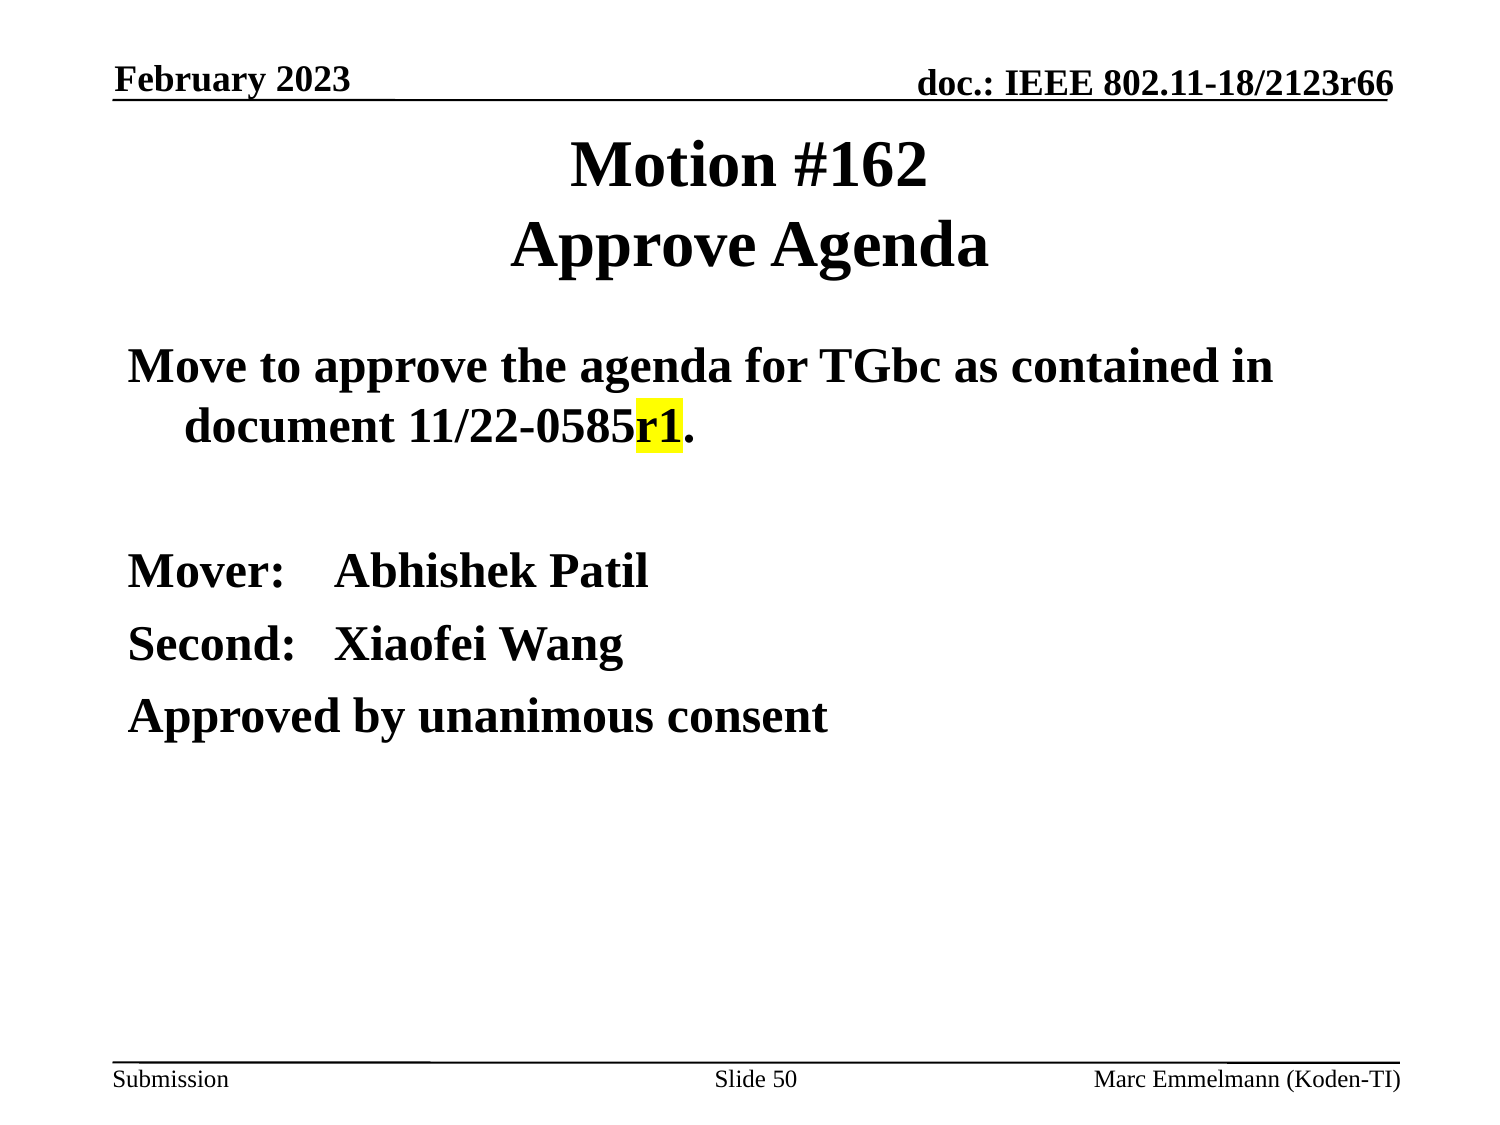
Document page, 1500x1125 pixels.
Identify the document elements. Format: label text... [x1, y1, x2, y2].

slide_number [114, 54, 423, 100]
list Move to approve the agenda for TGbc as contained in document 11/22-0585r1. Mover: Abhishek Patil Second: Xiaofei Wang Approved by unanimous consent [112, 324, 1388, 1000]
slide_number Slide 50 [712, 1061, 800, 1123]
title Motion #162 Approve Agenda [112, 112, 1388, 288]
footer Marc Emmelmann (Koden-TI) [878, 1061, 1402, 1093]
